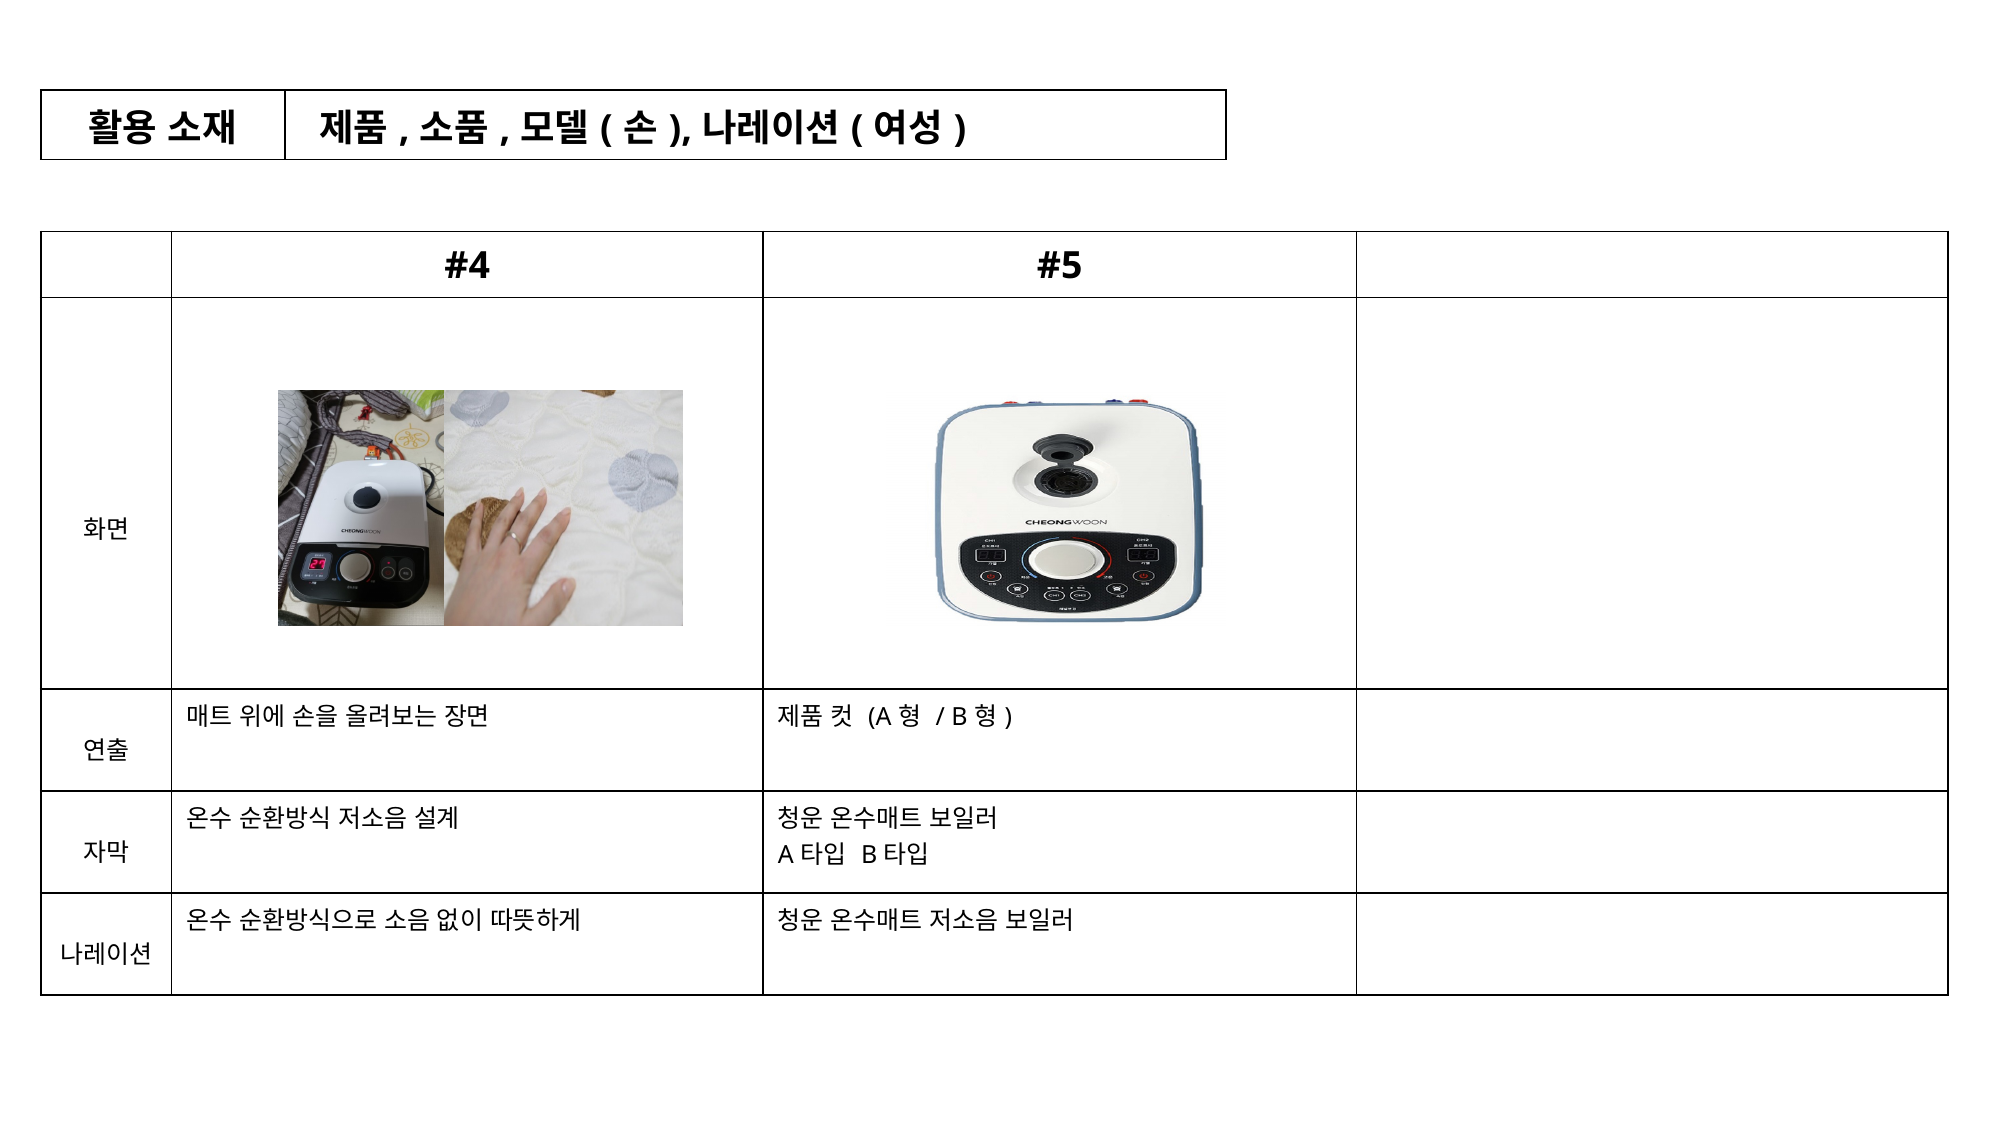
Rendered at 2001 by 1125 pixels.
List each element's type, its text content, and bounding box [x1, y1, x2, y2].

table_cell 온수 순환방식으로 소음 없이 따뜻하게 [172, 894, 762, 994]
table_cell 청운 온수매트 보일러 A타입 B타입 [764, 792, 1356, 892]
table_cell 온수 순환방식 저소음 설계 [172, 792, 762, 892]
table_cell [764, 298, 1356, 688]
picture [278, 390, 683, 626]
table_header #5 [764, 232, 1356, 297]
table_cell 매트 위에 손을 올려보는 장면 [172, 690, 762, 790]
table_cell [1357, 690, 1947, 790]
table_cell [172, 298, 762, 688]
table_header [42, 232, 171, 297]
table_header #4 [172, 232, 762, 297]
table_cell 화면 [42, 298, 171, 688]
table_cell 연출 [42, 690, 171, 790]
table_cell 자막 [42, 792, 171, 892]
table_cell [1357, 298, 1947, 688]
table_cell [1357, 792, 1947, 892]
table_header 제품,소품,모델(손),나레이션(여성) [286, 91, 1225, 159]
table_header 활용 소재 [42, 91, 284, 159]
table_cell [1357, 894, 1947, 994]
table_cell 나레이션 [42, 894, 171, 994]
table_header [1357, 232, 1947, 297]
table_cell 제품 컷 (A형 / B형) [764, 690, 1356, 790]
picture [886, 390, 1226, 626]
table_cell 청운 온수매트 저소음 보일러 [764, 894, 1356, 994]
